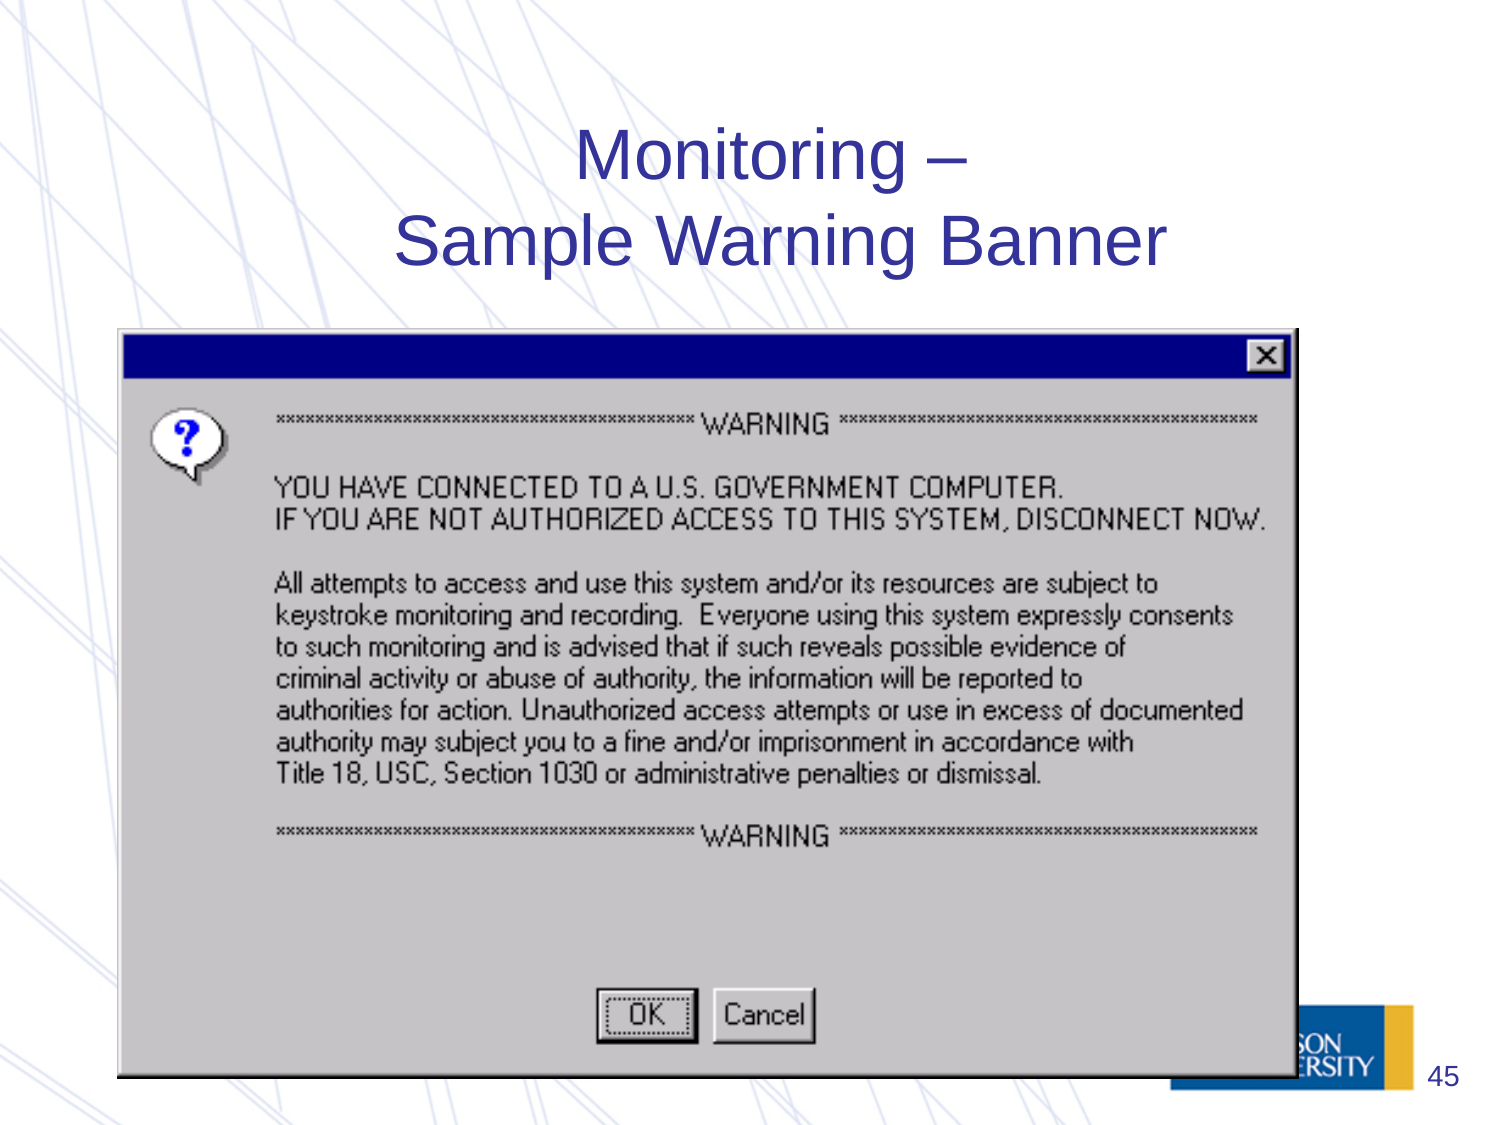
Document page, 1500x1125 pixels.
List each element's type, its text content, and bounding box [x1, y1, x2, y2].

picture [0, 0, 1500, 1125]
title Monitoring – Sample Warning Banner [112, 99, 1451, 288]
slide_number 45 [1399, 1049, 1476, 1113]
